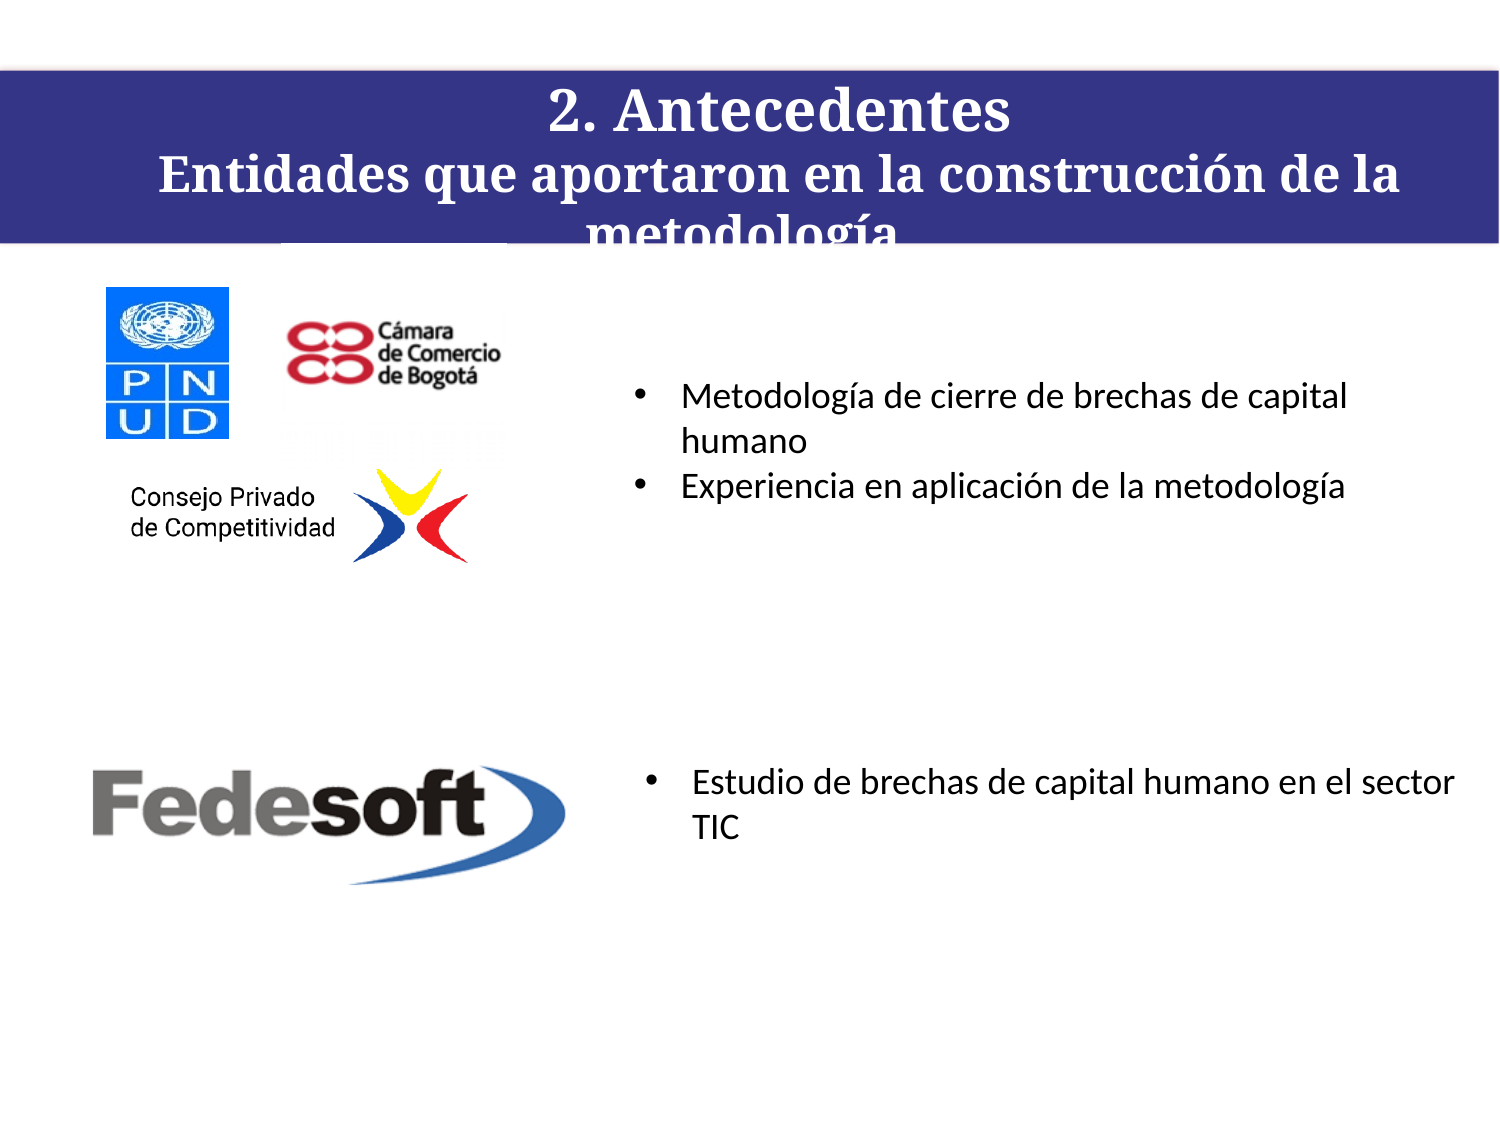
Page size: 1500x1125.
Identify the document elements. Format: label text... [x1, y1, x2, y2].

text_box 2. Antecedentes Entidades que aportaron en la construcción de la metodología [0, 72, 1464, 263]
text_box [0, 70, 1499, 244]
text_box Estudio de brechas de capital humano en el sector TIC [630, 749, 1489, 855]
picture [129, 243, 507, 563]
picture [106, 287, 229, 439]
picture [74, 749, 582, 899]
text_box Metodología de cierre de brechas de capital humano Experiencia en aplicación de la metodología [619, 363, 1477, 513]
